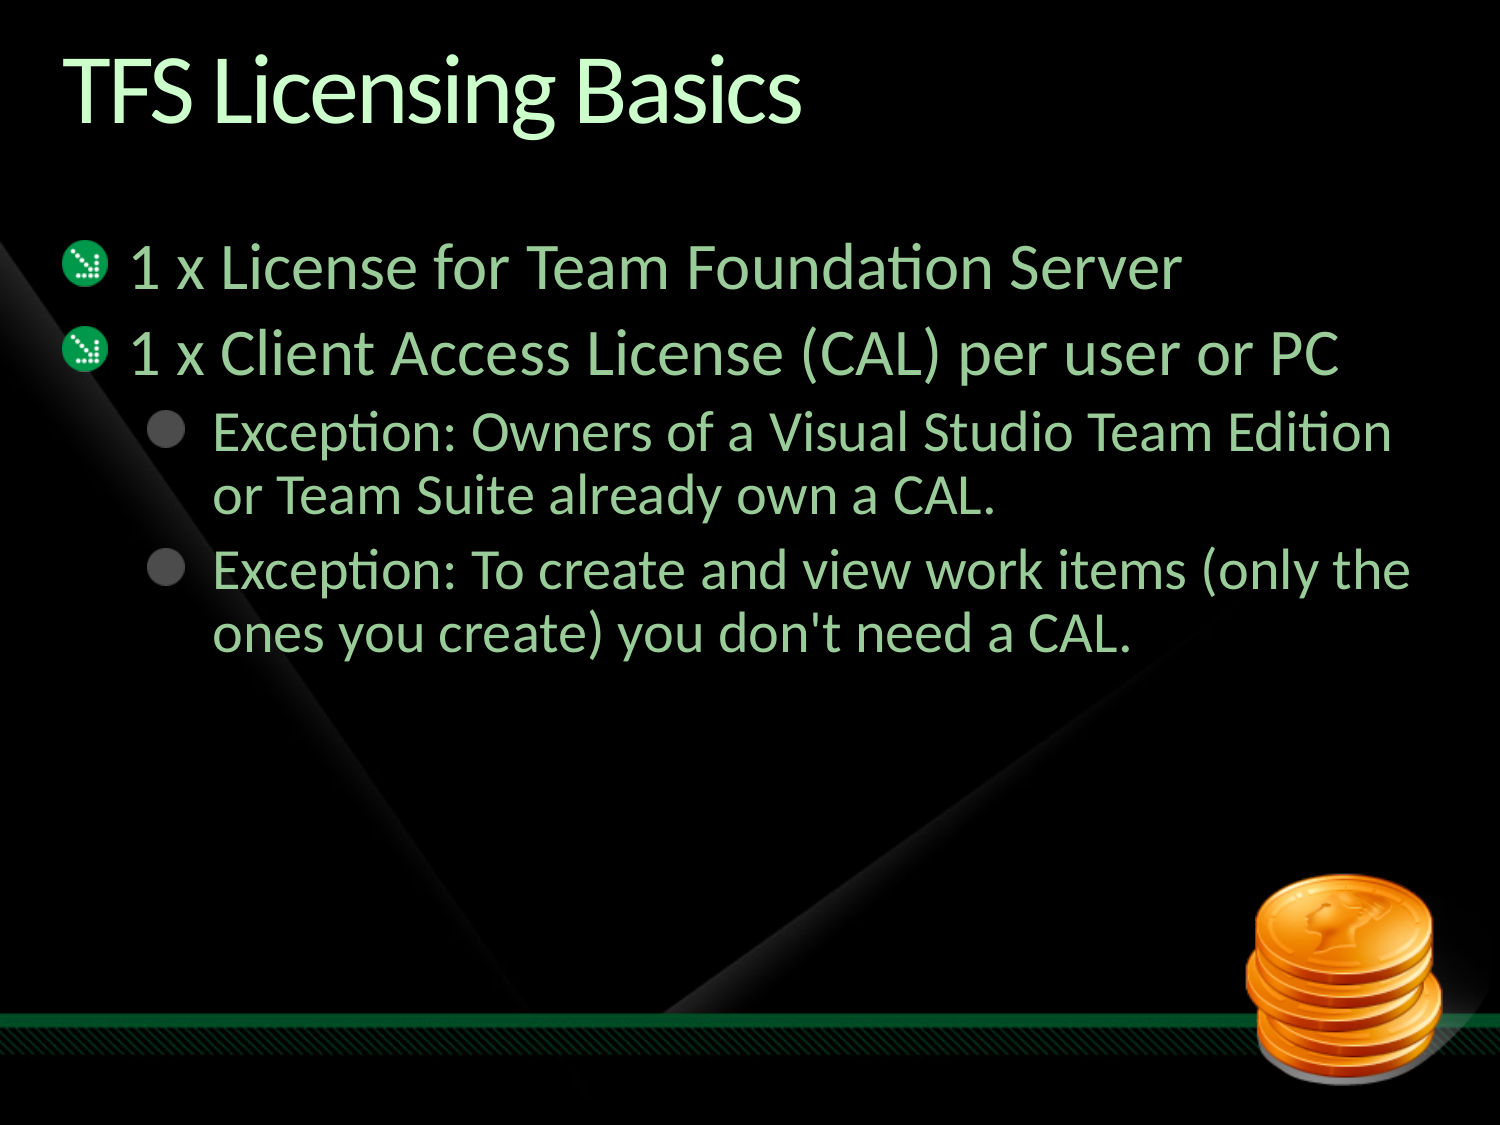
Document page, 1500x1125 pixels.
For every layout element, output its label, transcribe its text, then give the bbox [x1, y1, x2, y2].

title TFS Licensing Basics [62, 37, 1438, 147]
picture [0, 0, 1500, 1125]
list 1 x License for Team Foundation Server 1 x Client Access License (CAL) per user or PC Exception: Owners of a Visual Studio Team Edition or Team Suite already own a CAL. Exception: To create and view work items (only the ones you create) you don't need a CAL. [62, 232, 1439, 926]
